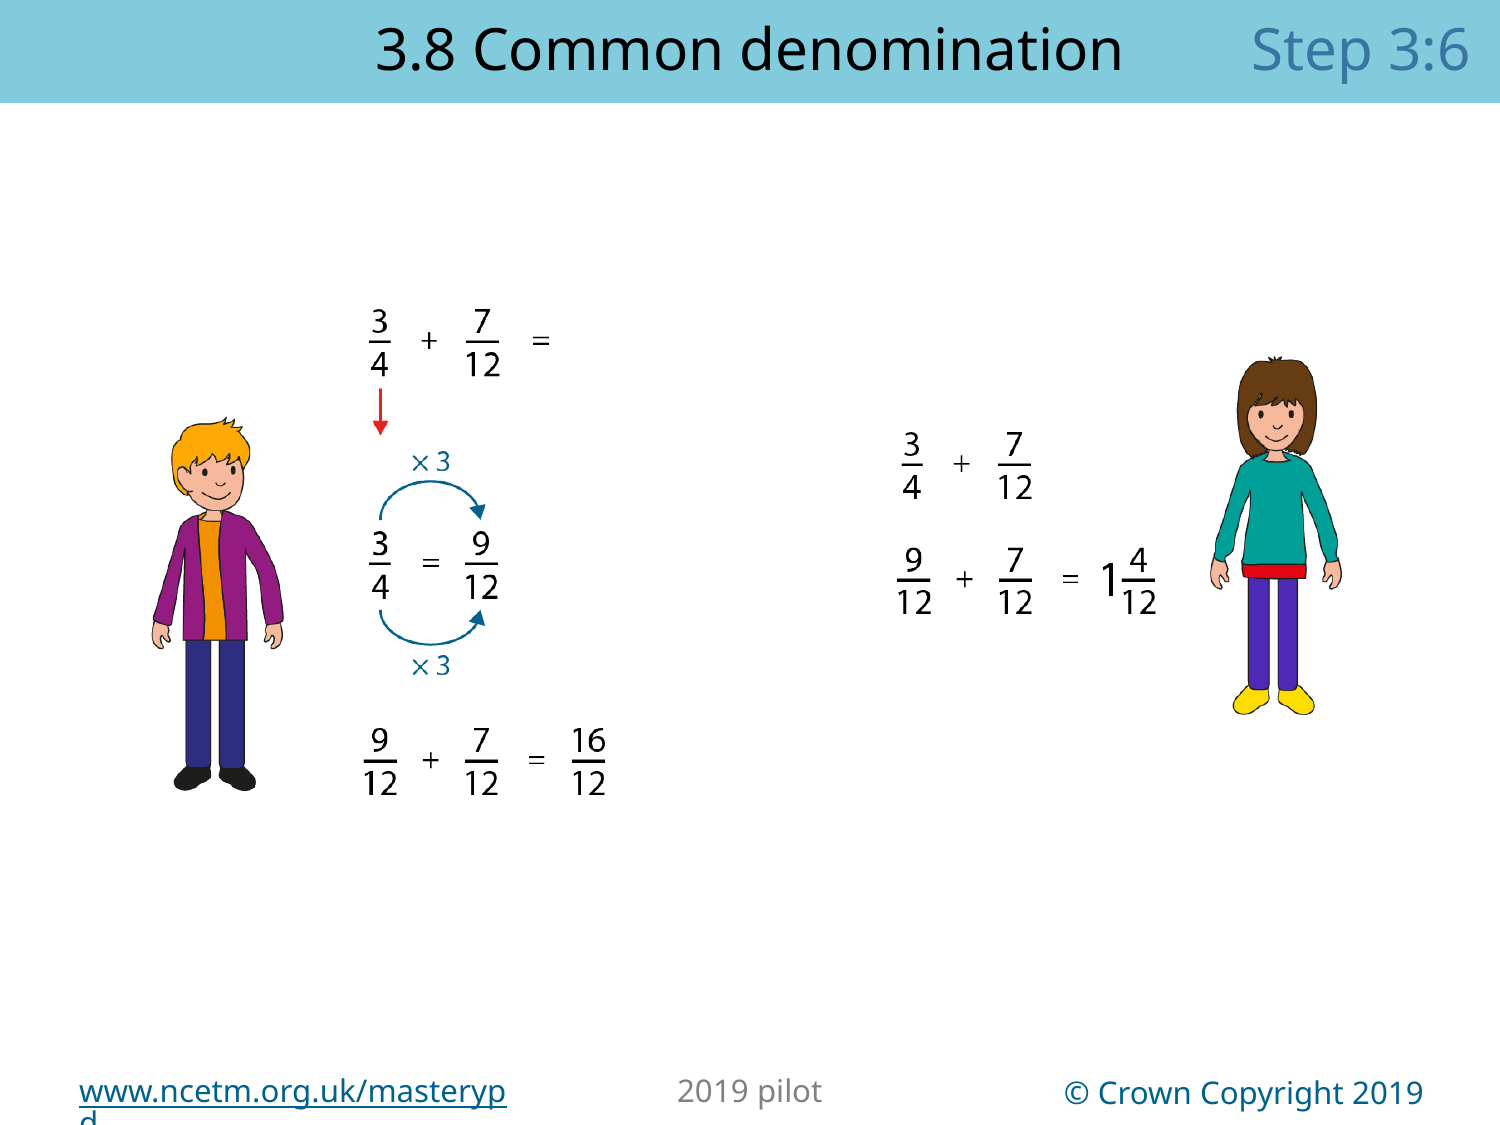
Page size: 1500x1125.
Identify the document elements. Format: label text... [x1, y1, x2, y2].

list Step 3:6 [0, 0, 1500, 104]
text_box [40, 302, 1460, 823]
